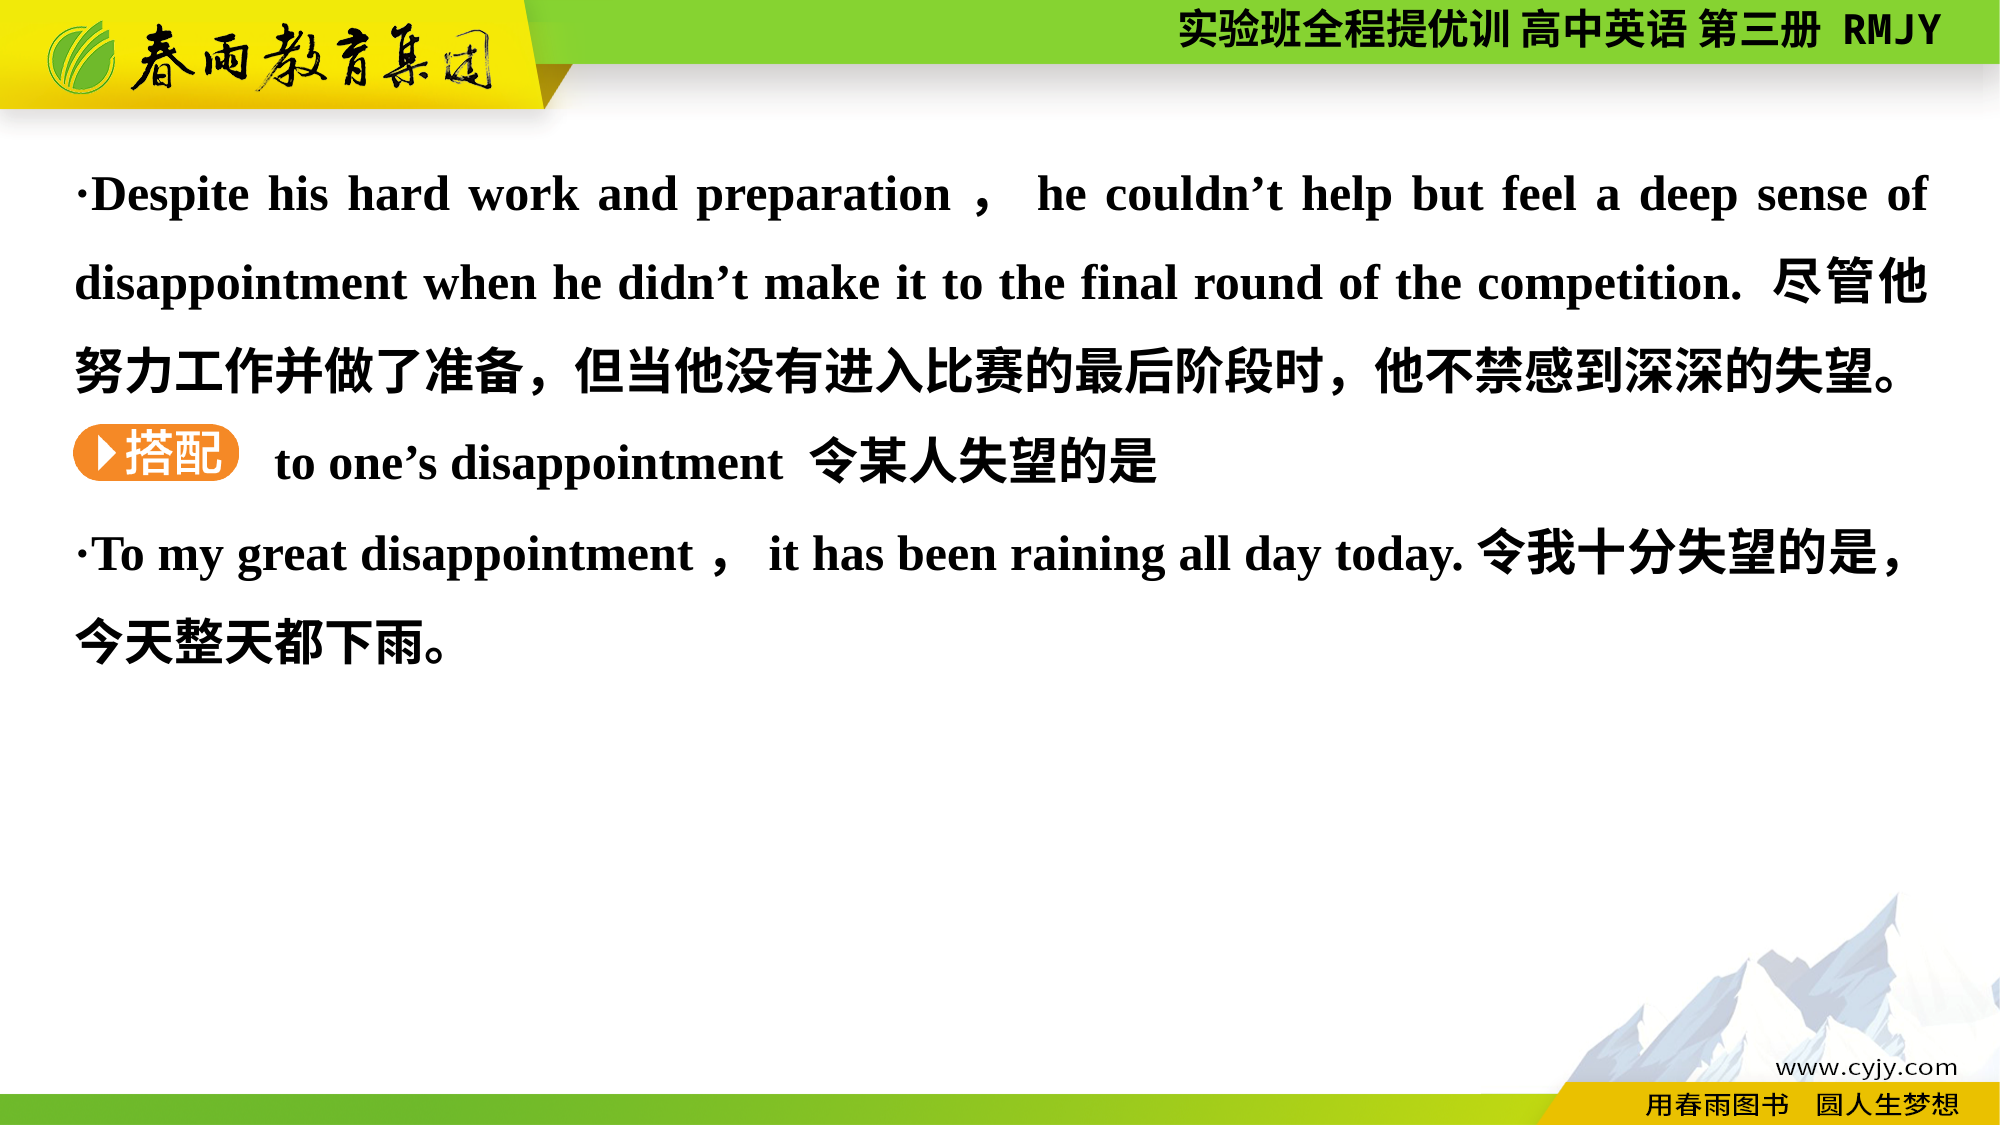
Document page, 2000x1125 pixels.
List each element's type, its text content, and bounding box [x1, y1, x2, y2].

list ·Despite his hard work and preparation，he couldn’t help but feel a deep sense of disappointment when he didn’t make it to the final round of the competition. 尽管他努力工作并做了准备，但当他没有进入比赛的最后阶段时，他不禁感到深深的失望。 to one’s disappointment 令某人失望的是 ·To my great disappointment，it has been raining all day today.令我十分失望的是，今天整天都下雨。 [59, 122, 1944, 672]
picture [0, 0, 2000, 1125]
